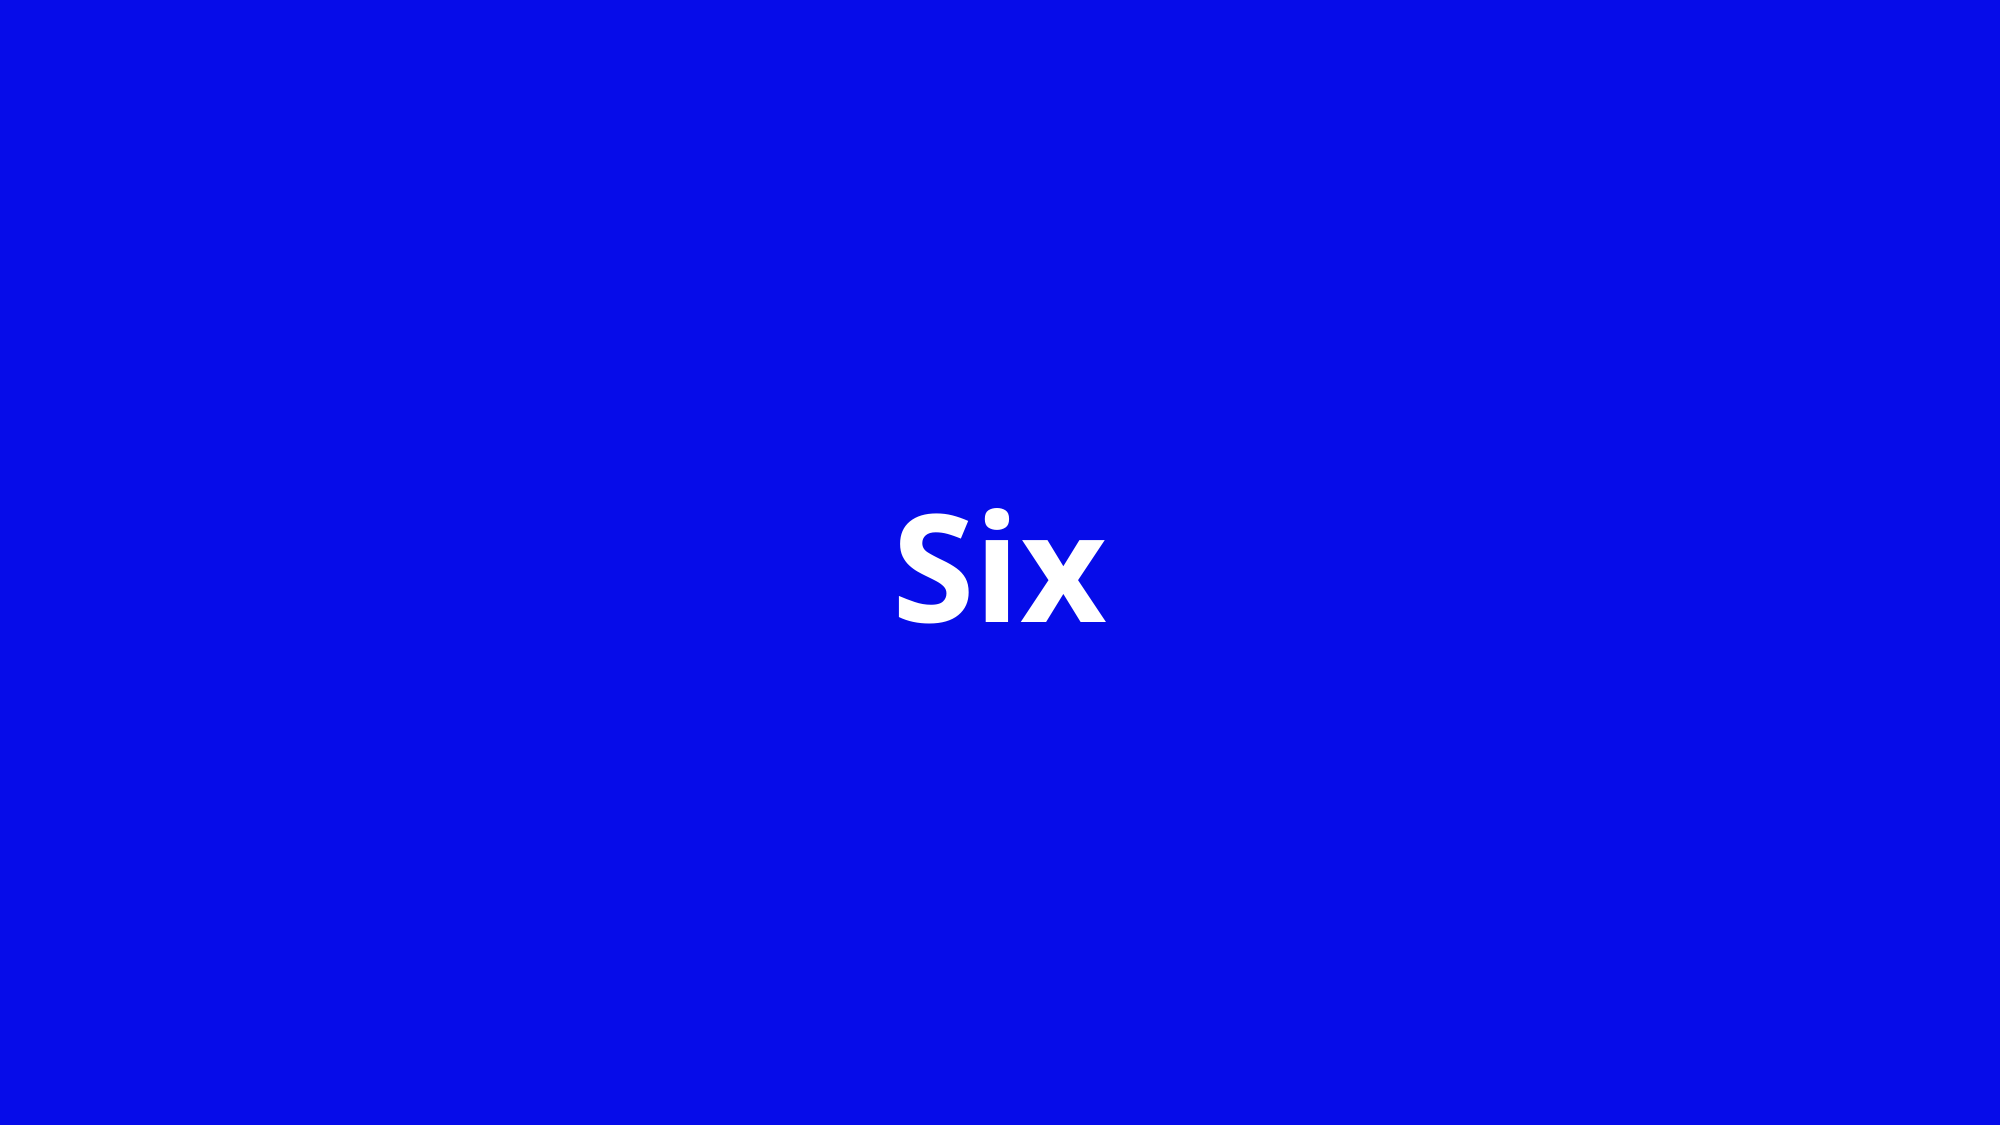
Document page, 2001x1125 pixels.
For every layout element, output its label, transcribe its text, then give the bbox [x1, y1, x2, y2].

text_box Six [0, 0, 2000, 1125]
